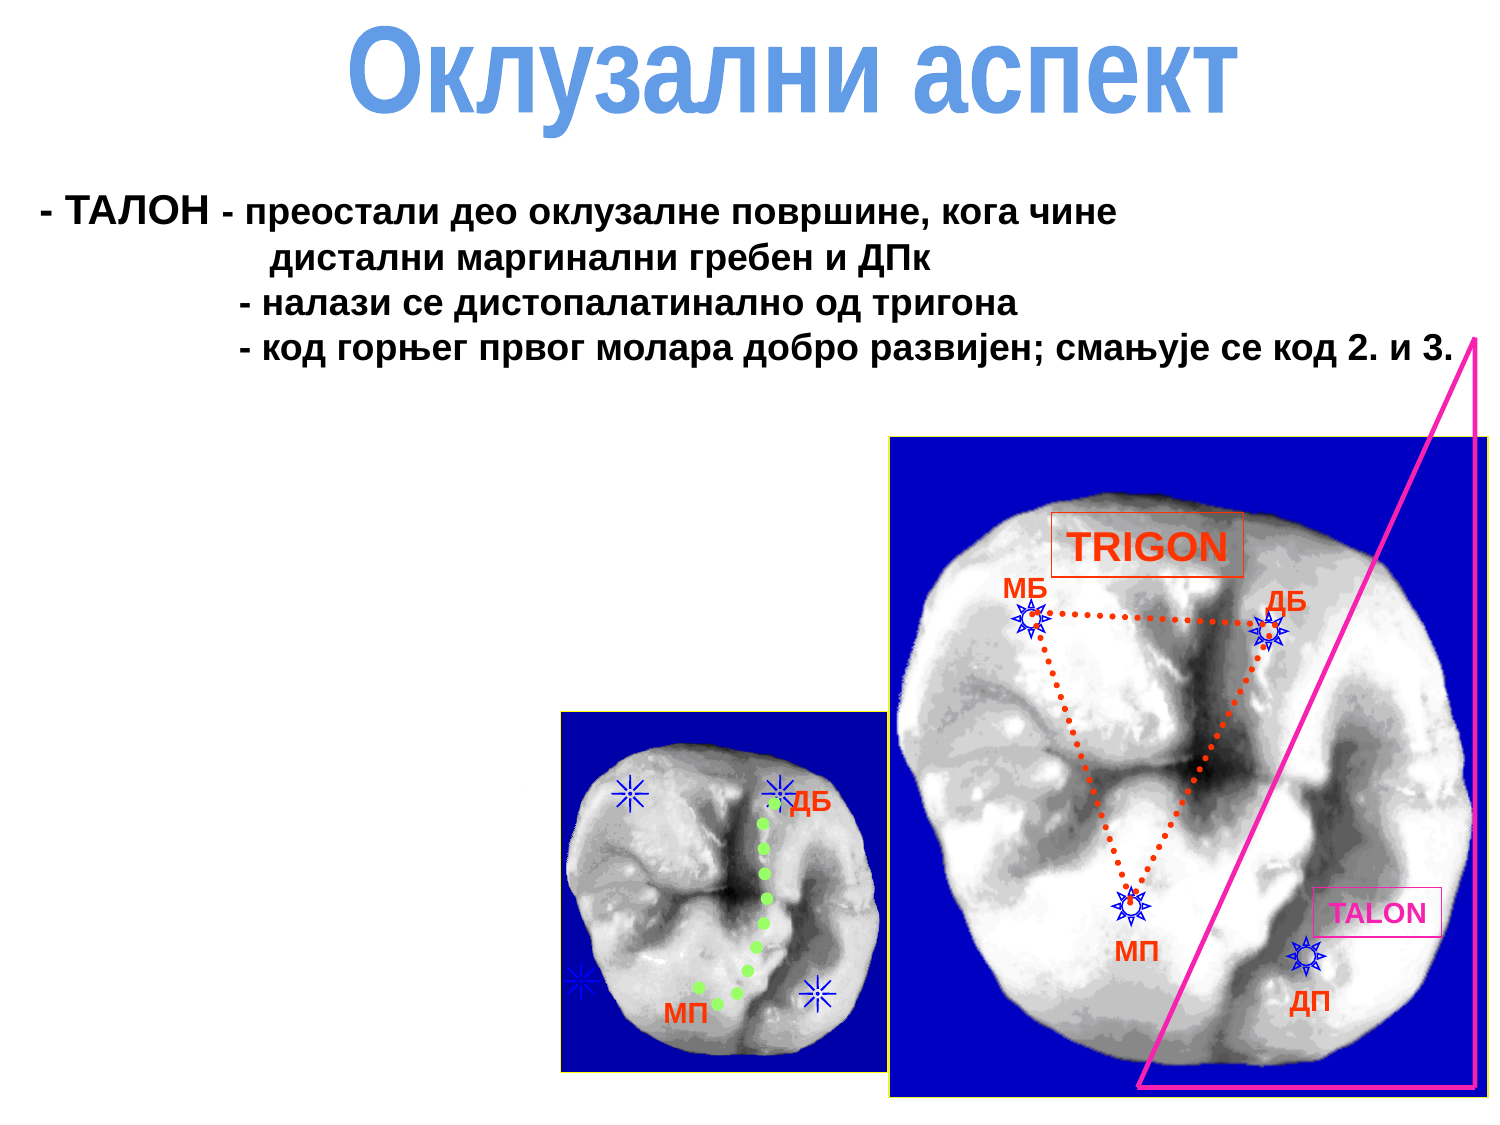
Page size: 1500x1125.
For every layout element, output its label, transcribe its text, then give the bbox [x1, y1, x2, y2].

text_box - ТАЛОН - преостали део оклузалне површине, кога чине дистални маргинални гребен и ДПк - налази се дистопалатинално од тригона - код горњег првог молара добро развијен; смањује се код 2. и 3. [24, 175, 1470, 376]
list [561, 712, 887, 1072]
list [889, 437, 1488, 1097]
